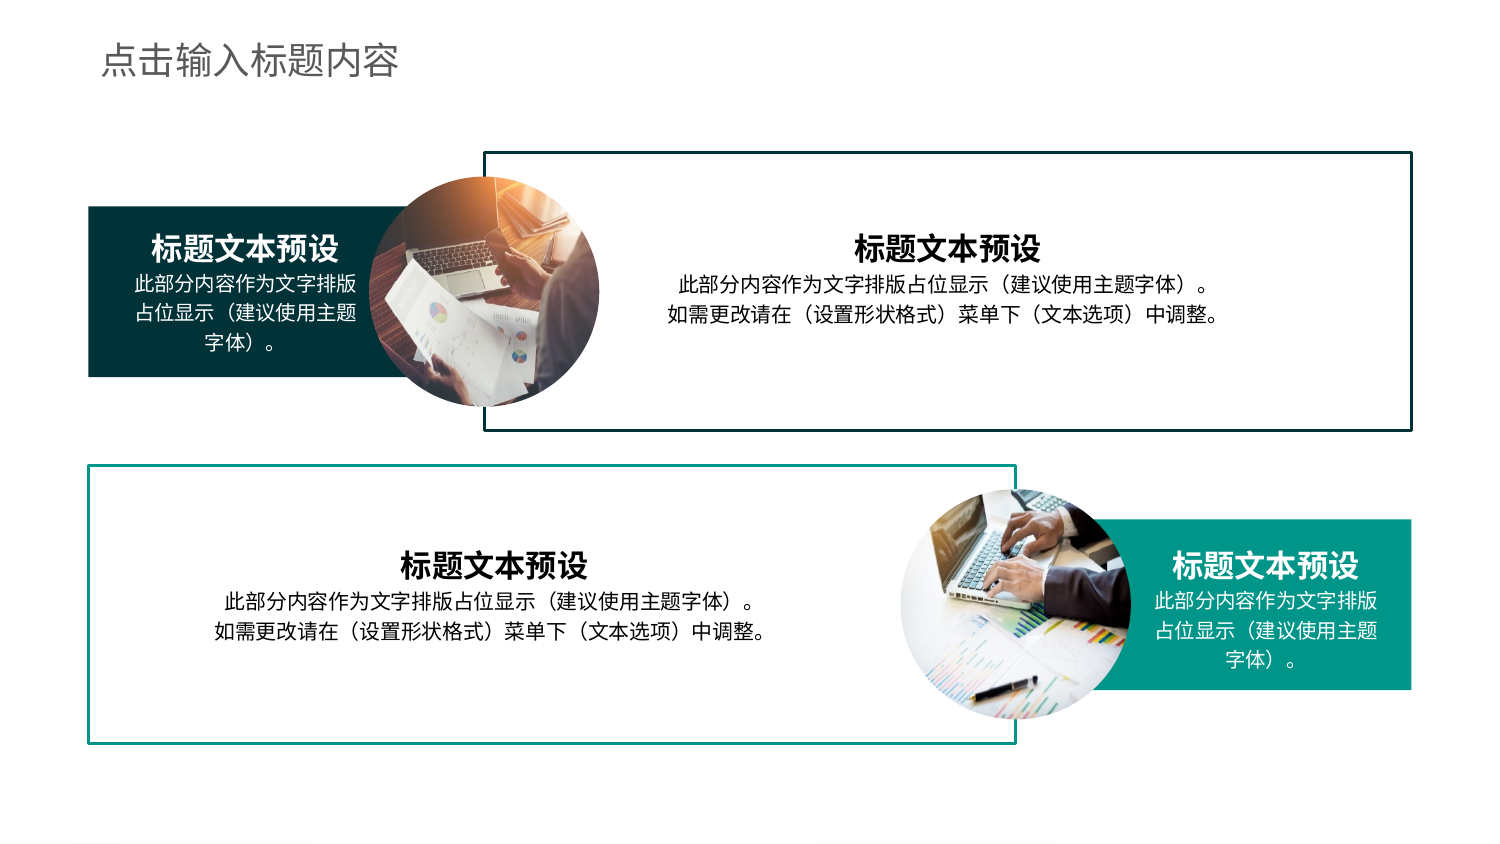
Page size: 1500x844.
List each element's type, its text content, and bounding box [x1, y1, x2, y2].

text_box [86, 464, 1018, 745]
text_box 点击输入标题内容 [100, 28, 450, 91]
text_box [88, 176, 600, 407]
text_box [482, 151, 1414, 432]
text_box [181, 546, 808, 672]
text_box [634, 228, 1262, 355]
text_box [900, 488, 1412, 720]
